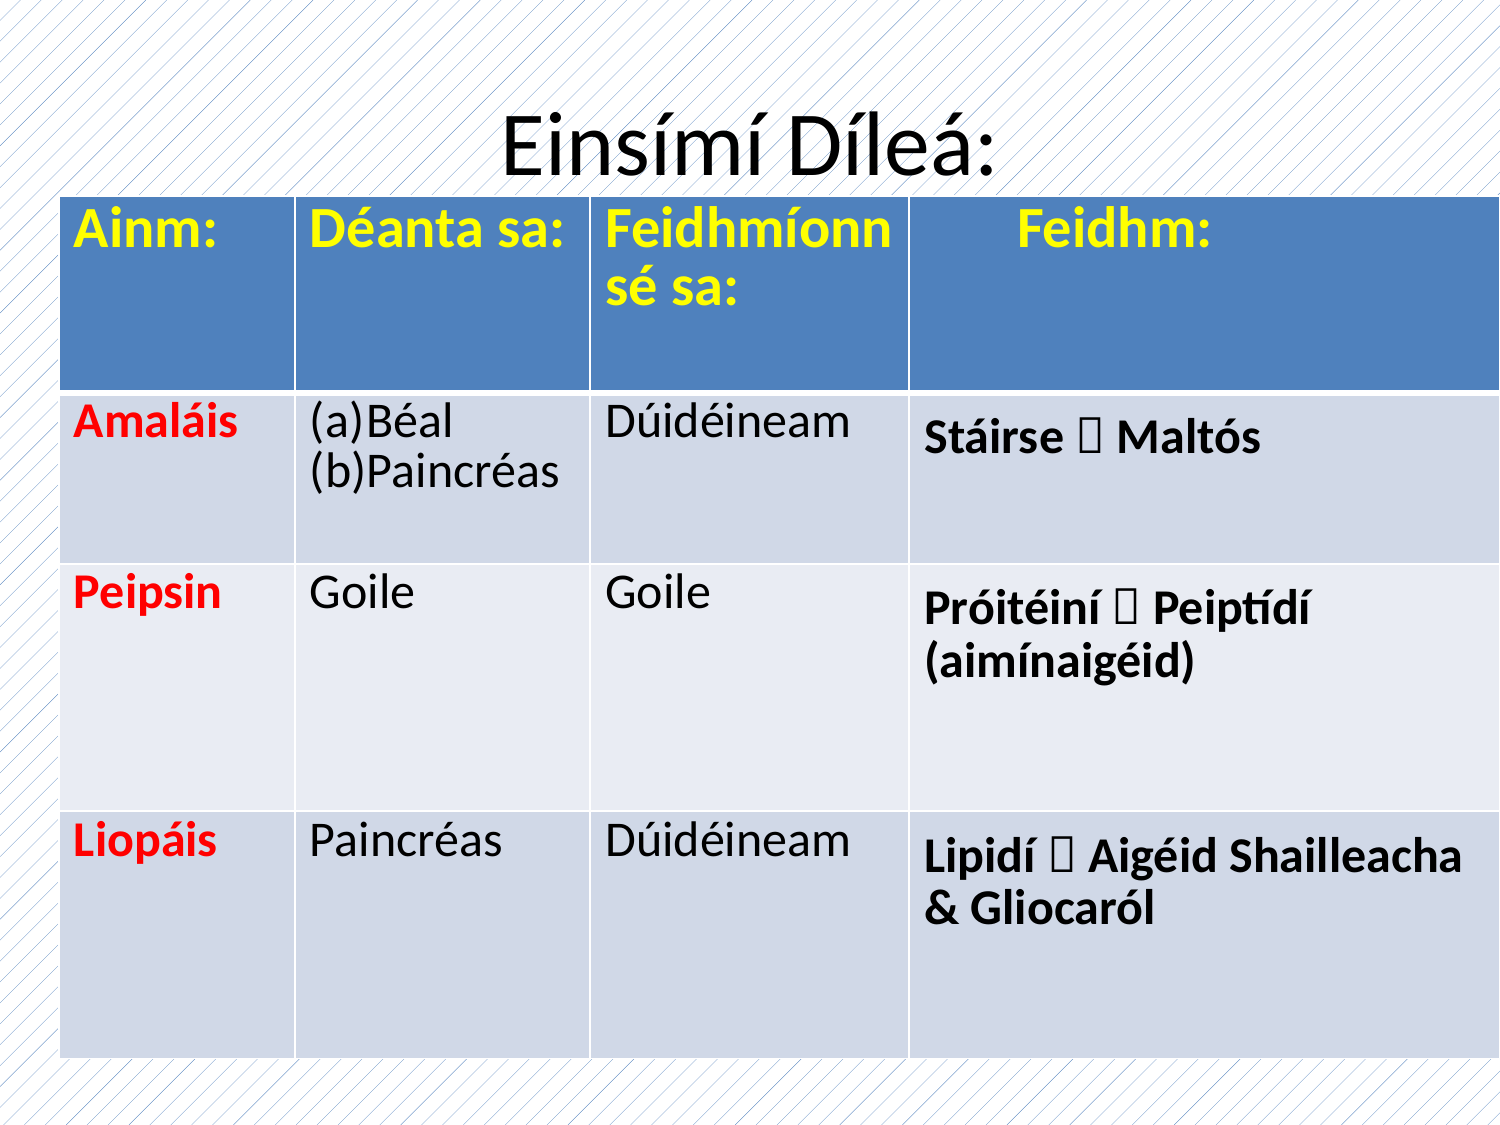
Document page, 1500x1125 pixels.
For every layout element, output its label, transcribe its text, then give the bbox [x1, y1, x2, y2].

table_header Ainm: [60, 197, 294, 390]
table_cell Paincréas [296, 812, 589, 1058]
table_cell Lipidí  Aigéid Shailleacha & Gliocaról [910, 812, 1499, 1058]
table_cell Dúidéineam [591, 396, 908, 563]
table_header Feidhmíonn sé sa: [591, 197, 908, 390]
table_header Feidhm: [910, 197, 1499, 390]
table_cell Próitéiní  Peiptídí (aimínaigéid) [910, 565, 1499, 810]
table_cell Amaláis [60, 396, 294, 563]
table_cell Stáirse  Maltós [910, 396, 1499, 563]
table_cell Goile [296, 565, 589, 810]
table_cell Liopáis [60, 812, 294, 1058]
table_header Déanta sa: [296, 197, 589, 390]
title Einsímí Díleá: [75, 45, 1425, 195]
table_cell Dúidéineam [591, 812, 908, 1058]
table_cell Béal Paincréas [296, 396, 589, 563]
table_cell Peipsin [60, 565, 294, 810]
table_cell Goile [591, 565, 908, 810]
